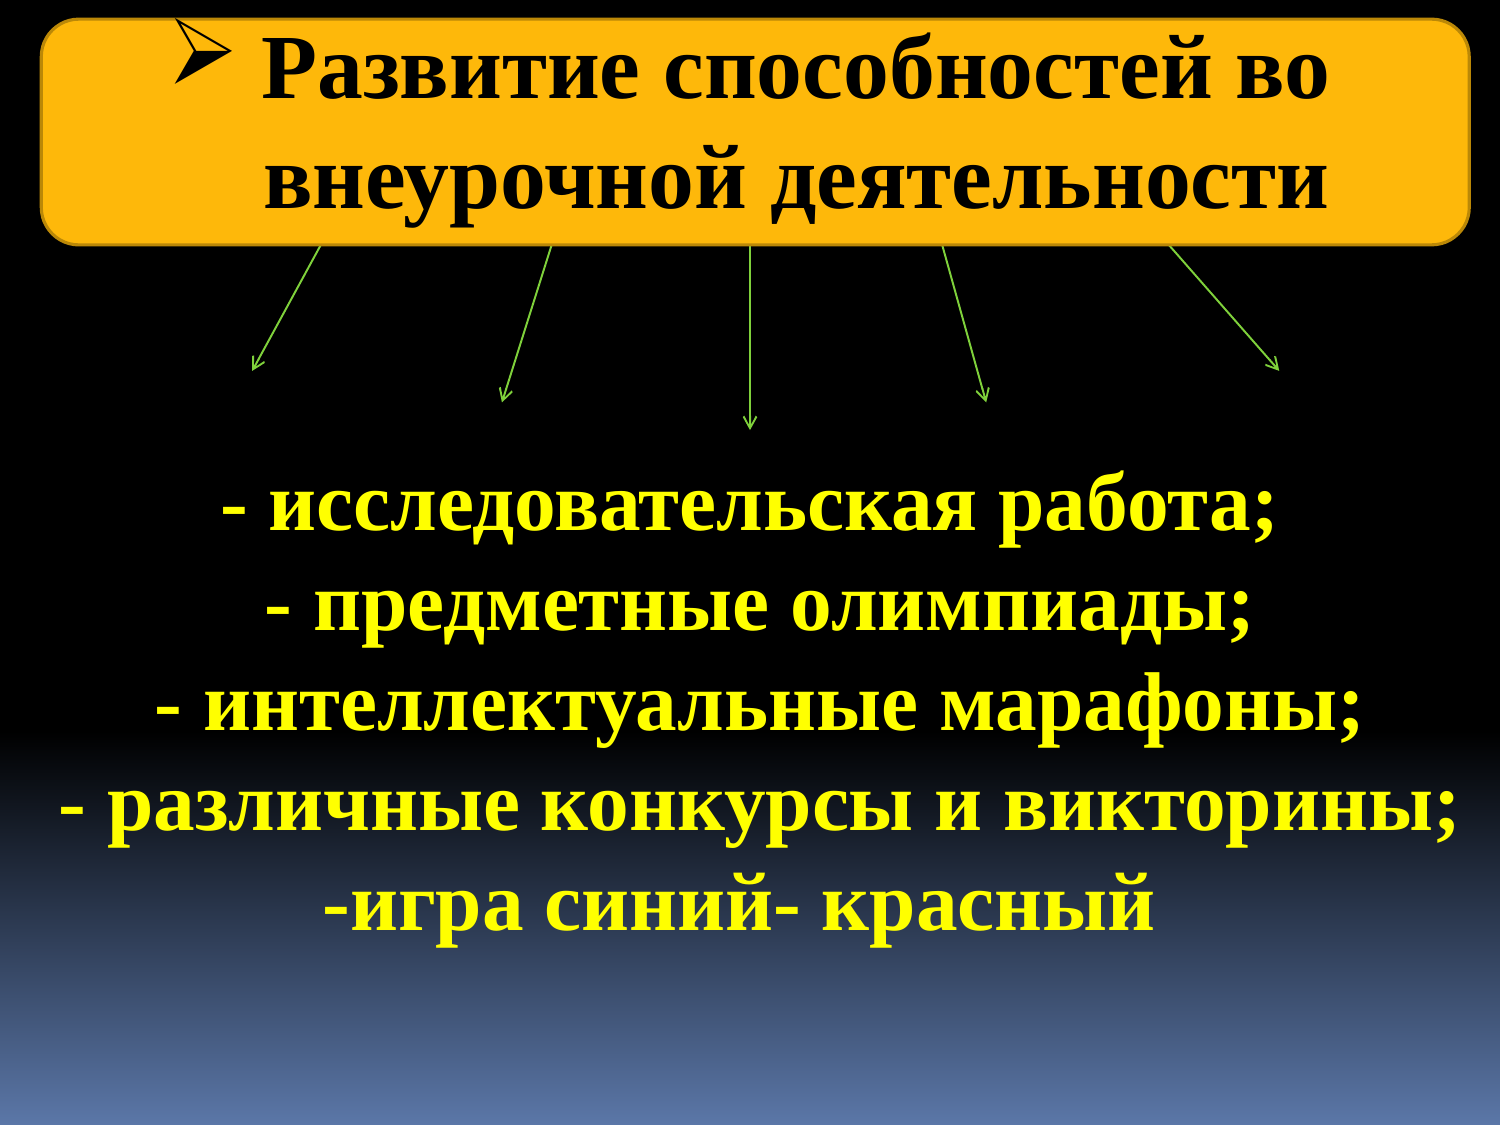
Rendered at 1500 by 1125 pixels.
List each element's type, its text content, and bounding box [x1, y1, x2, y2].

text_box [926, 190, 987, 403]
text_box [1054, 114, 1280, 372]
text_box Развитие способностей во внеурочной деятельности - исследовательская работа; - предметные олимпиады; - интеллектуальные марафоны; - различные конкурсы и викторины; -игра синий- красный [0, 0, 1500, 955]
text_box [251, 110, 395, 372]
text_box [501, 177, 574, 403]
